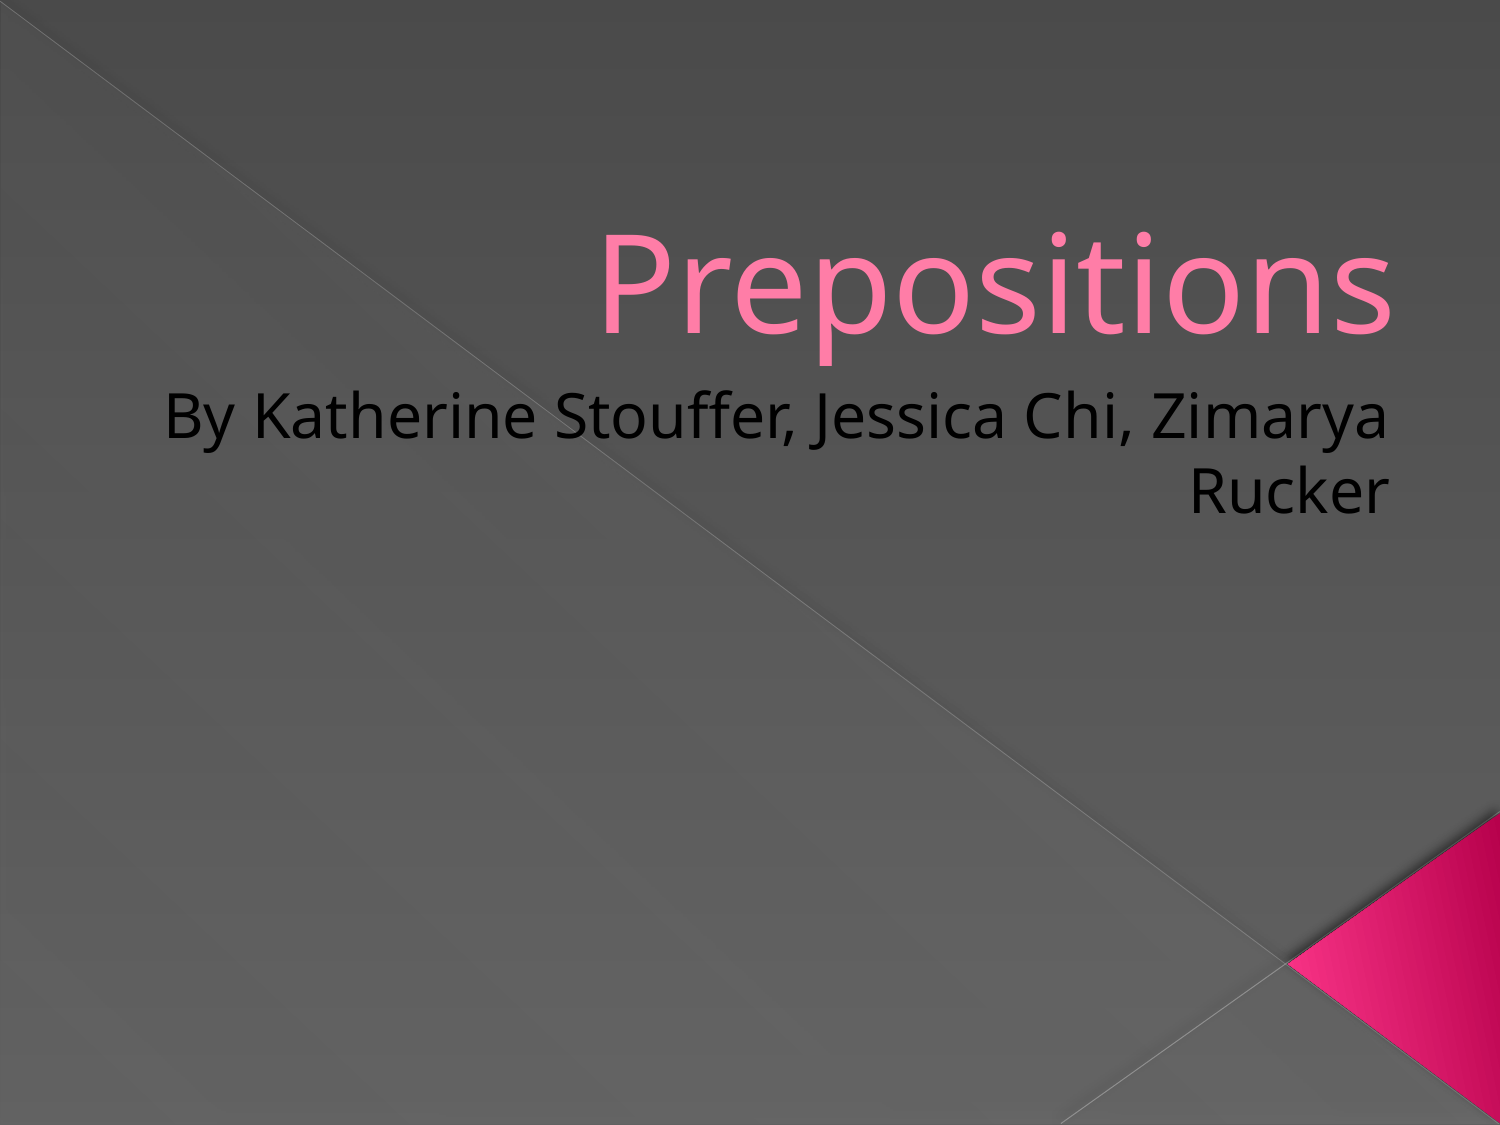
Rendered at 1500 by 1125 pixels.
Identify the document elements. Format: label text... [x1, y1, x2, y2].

subtitle By Katherine Stouffer, Jessica Chi, Zimarya Rucker [88, 369, 1412, 657]
title Prepositions [88, 127, 1412, 369]
